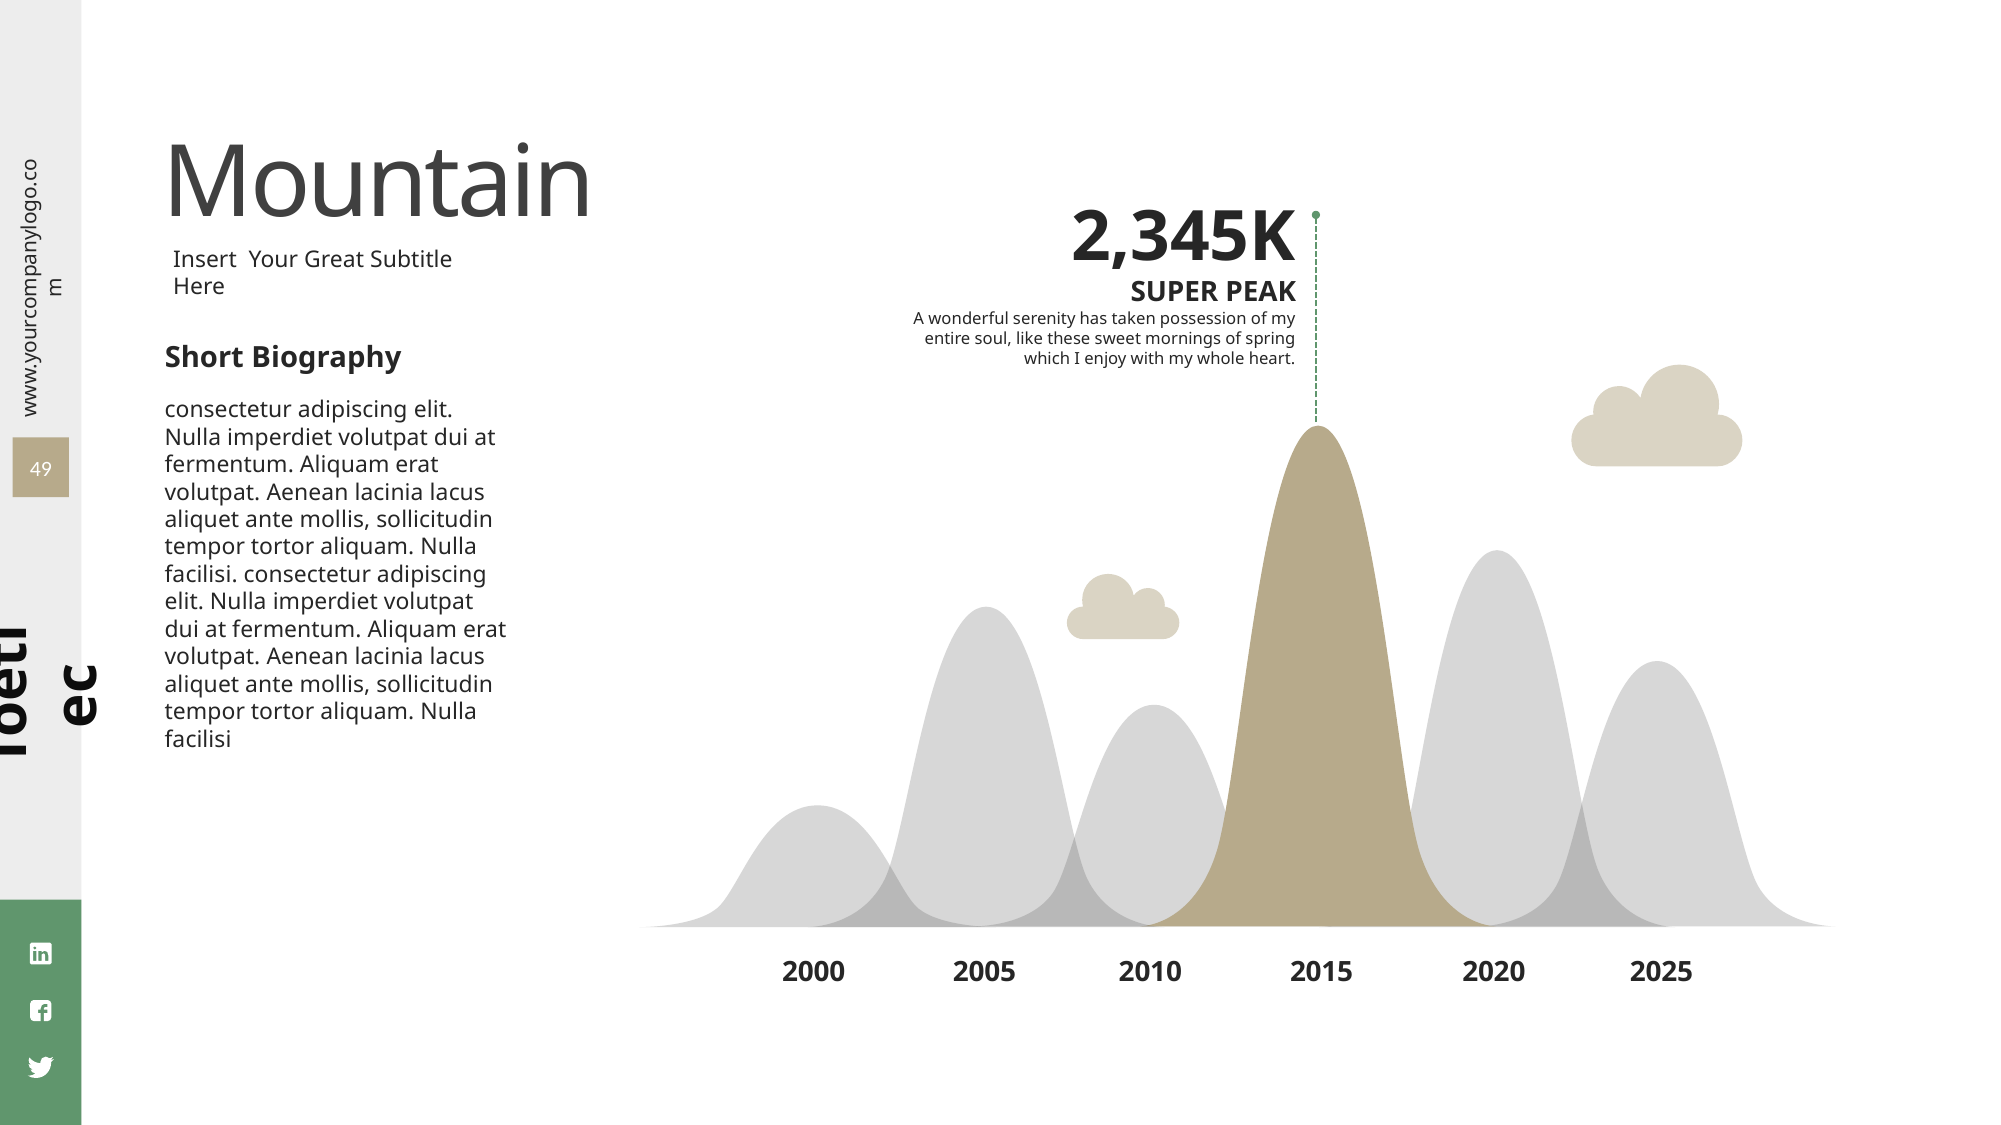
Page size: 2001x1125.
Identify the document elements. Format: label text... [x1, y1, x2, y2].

text_box 2005 [928, 943, 1041, 997]
text_box [1582, 661, 1836, 927]
text_box 2020 [1437, 943, 1550, 997]
text_box [639, 805, 890, 928]
text_box 2025 [1605, 943, 1718, 997]
text_box Short Biography [149, 321, 434, 390]
text_box [1319, 550, 1676, 928]
text_box Insert Your Great Subtitle Here [158, 237, 512, 307]
text_box 2015 [1265, 943, 1378, 997]
text_box [1066, 573, 1180, 640]
text_box [1149, 425, 1497, 927]
text_box 2010 [1094, 943, 1207, 997]
text_box Mountain [147, 116, 677, 236]
text_box [807, 606, 1165, 928]
text_box 2000 [757, 943, 870, 997]
text_box [1571, 364, 1743, 467]
text_box [1075, 704, 1225, 925]
text_box consectetur adipiscing elit. Nulla imperdiet volutpat dui at fermentum. Aliquam erat volutpat. Aenean lacinia lacus aliquet ante mollis, sollicitudin tempor tortor aliquam. Nulla facilisi. consectetur adipiscing elit. Nulla imperdiet volutpat dui at fermentum. Aliquam erat volutpat. Aenean lacinia lacus aliquet ante mollis, sollicitudin tempor tortor aliquam. Nulla facilisi [149, 387, 529, 760]
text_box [890, 180, 1316, 433]
slide_number 49 [12, 437, 69, 498]
